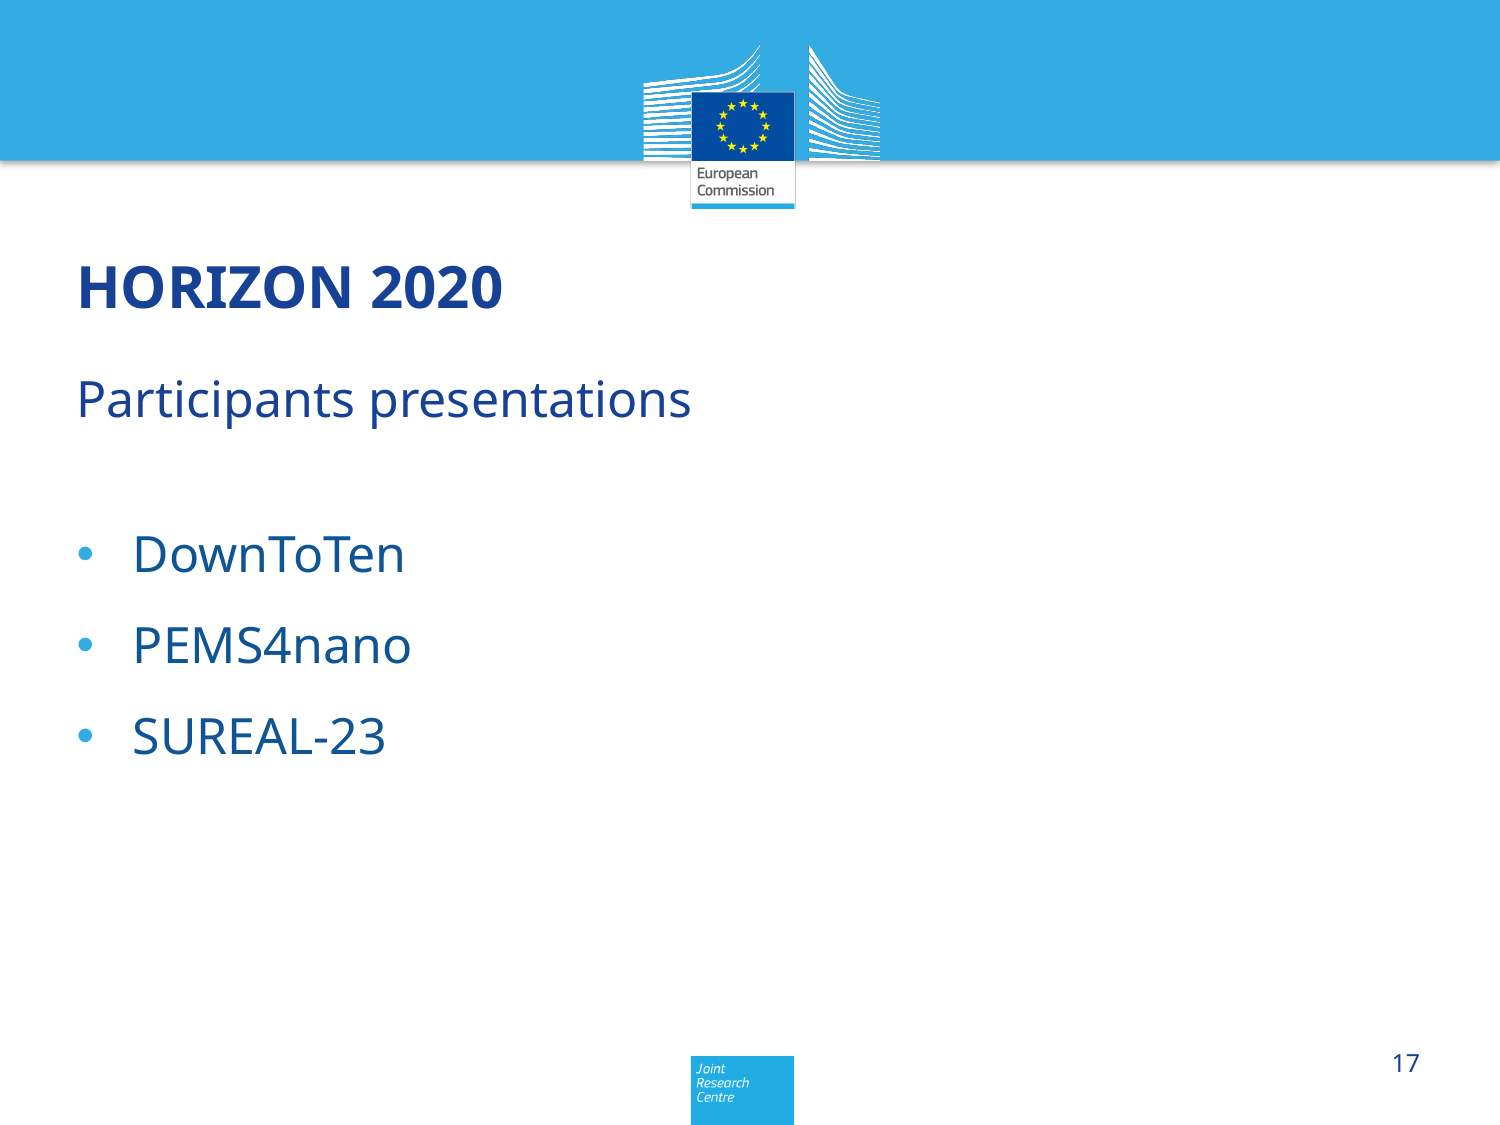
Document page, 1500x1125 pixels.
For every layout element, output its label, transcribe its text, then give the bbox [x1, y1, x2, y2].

title HORIZON 2020 [76, 243, 1424, 350]
list Participants presentations DownToTen PEMS4nano SUREAL-23 [76, 361, 1424, 1035]
